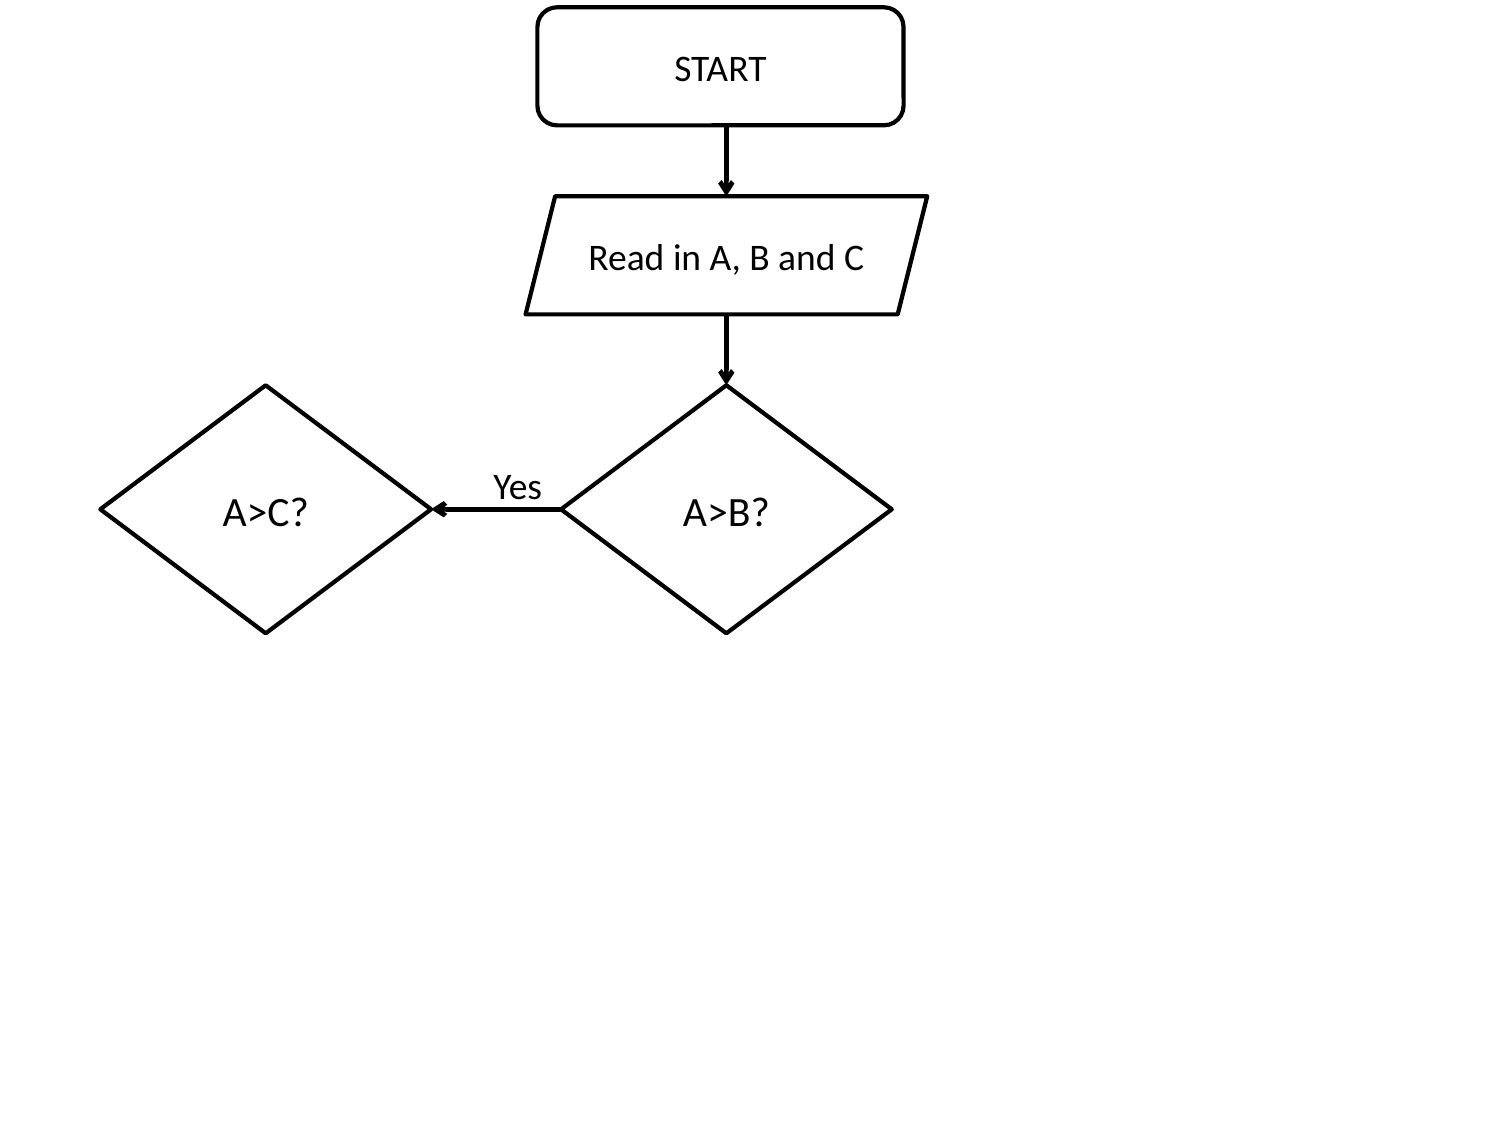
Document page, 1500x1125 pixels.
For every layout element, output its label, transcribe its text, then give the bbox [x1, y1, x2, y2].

text_box START [535, 5, 906, 128]
text_box Yes [478, 454, 558, 508]
text_box A>B? [560, 385, 894, 635]
text_box A>C? [98, 383, 433, 635]
text_box Read in A, B and C [523, 194, 930, 317]
